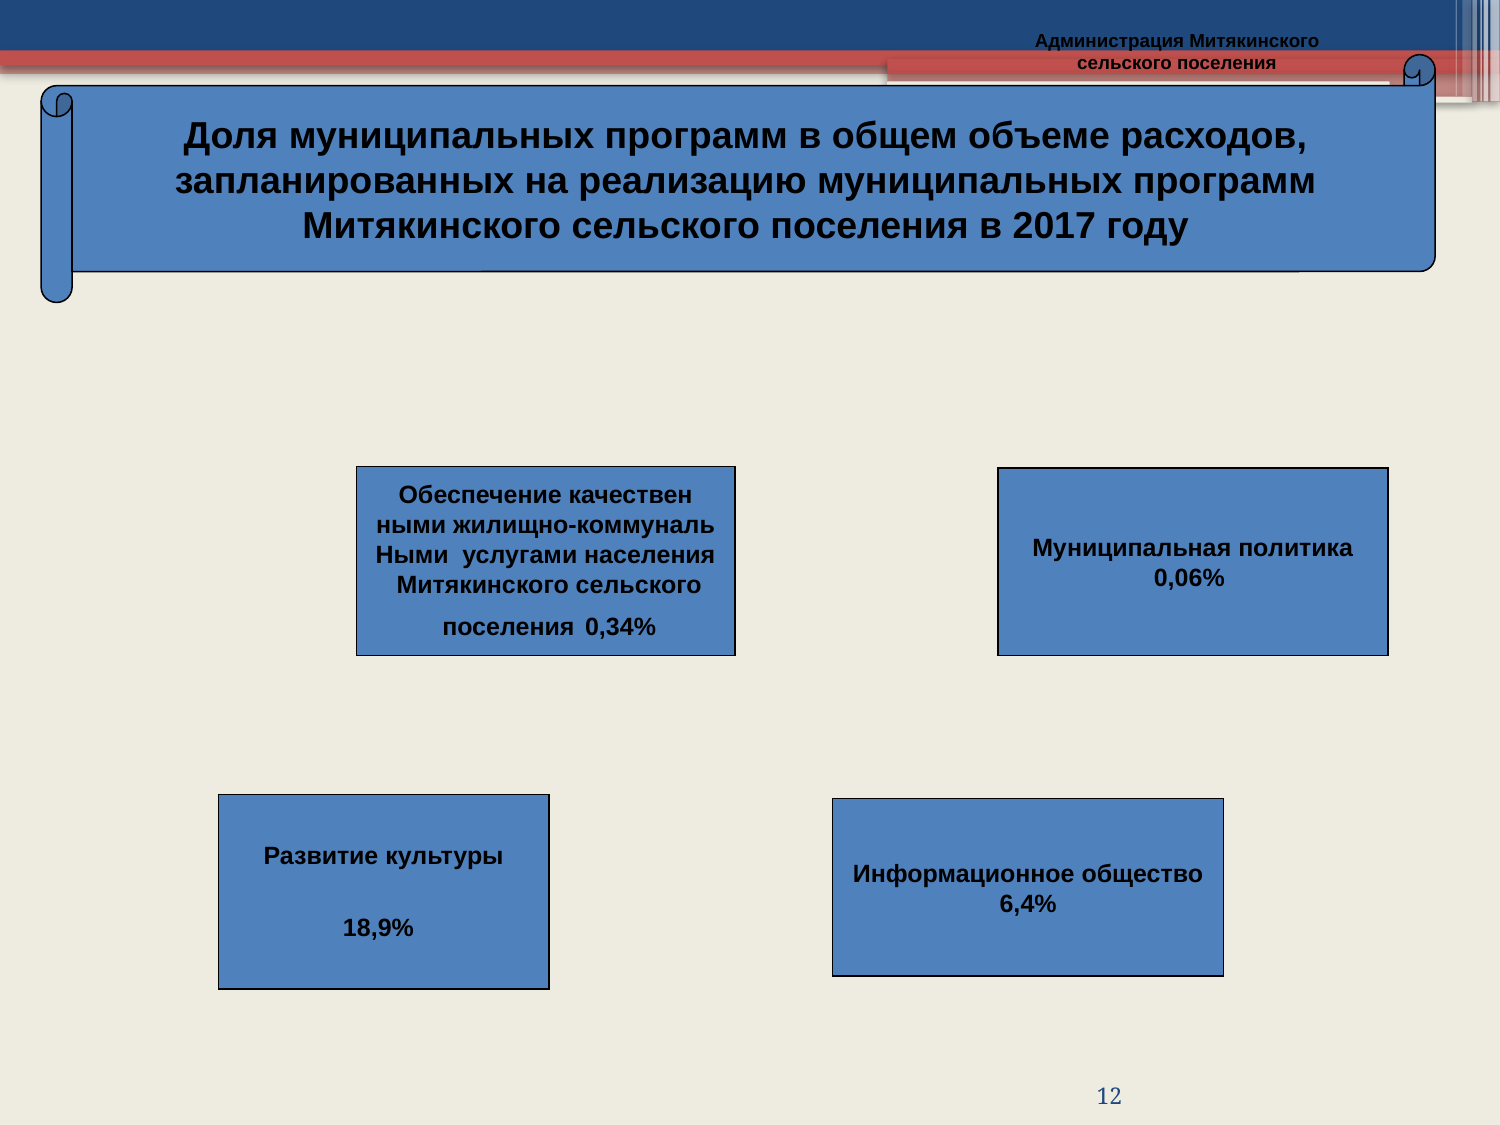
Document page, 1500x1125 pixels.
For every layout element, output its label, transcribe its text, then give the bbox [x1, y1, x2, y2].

text_box Доля муниципальных программ в общем объеме расходов, запланированных на реализацию муниципальных программ Митякинского сельского поселения в 2017 году [41, 54, 1436, 303]
text_box Развитие культуры 18,9% [218, 794, 550, 989]
text_box Информационное общество 6,4% [832, 798, 1224, 977]
text_box Муниципальная политика 0,06% [998, 467, 1388, 656]
slide_number 12 [1025, 1075, 1123, 1113]
text_box Администрация Митякинского сельского поселения [943, 21, 1411, 82]
text_box Обеспечение качествен ными жилищно-коммуналь Ными услугами населения Митякинского сельского поселения 0,34% [356, 466, 735, 656]
